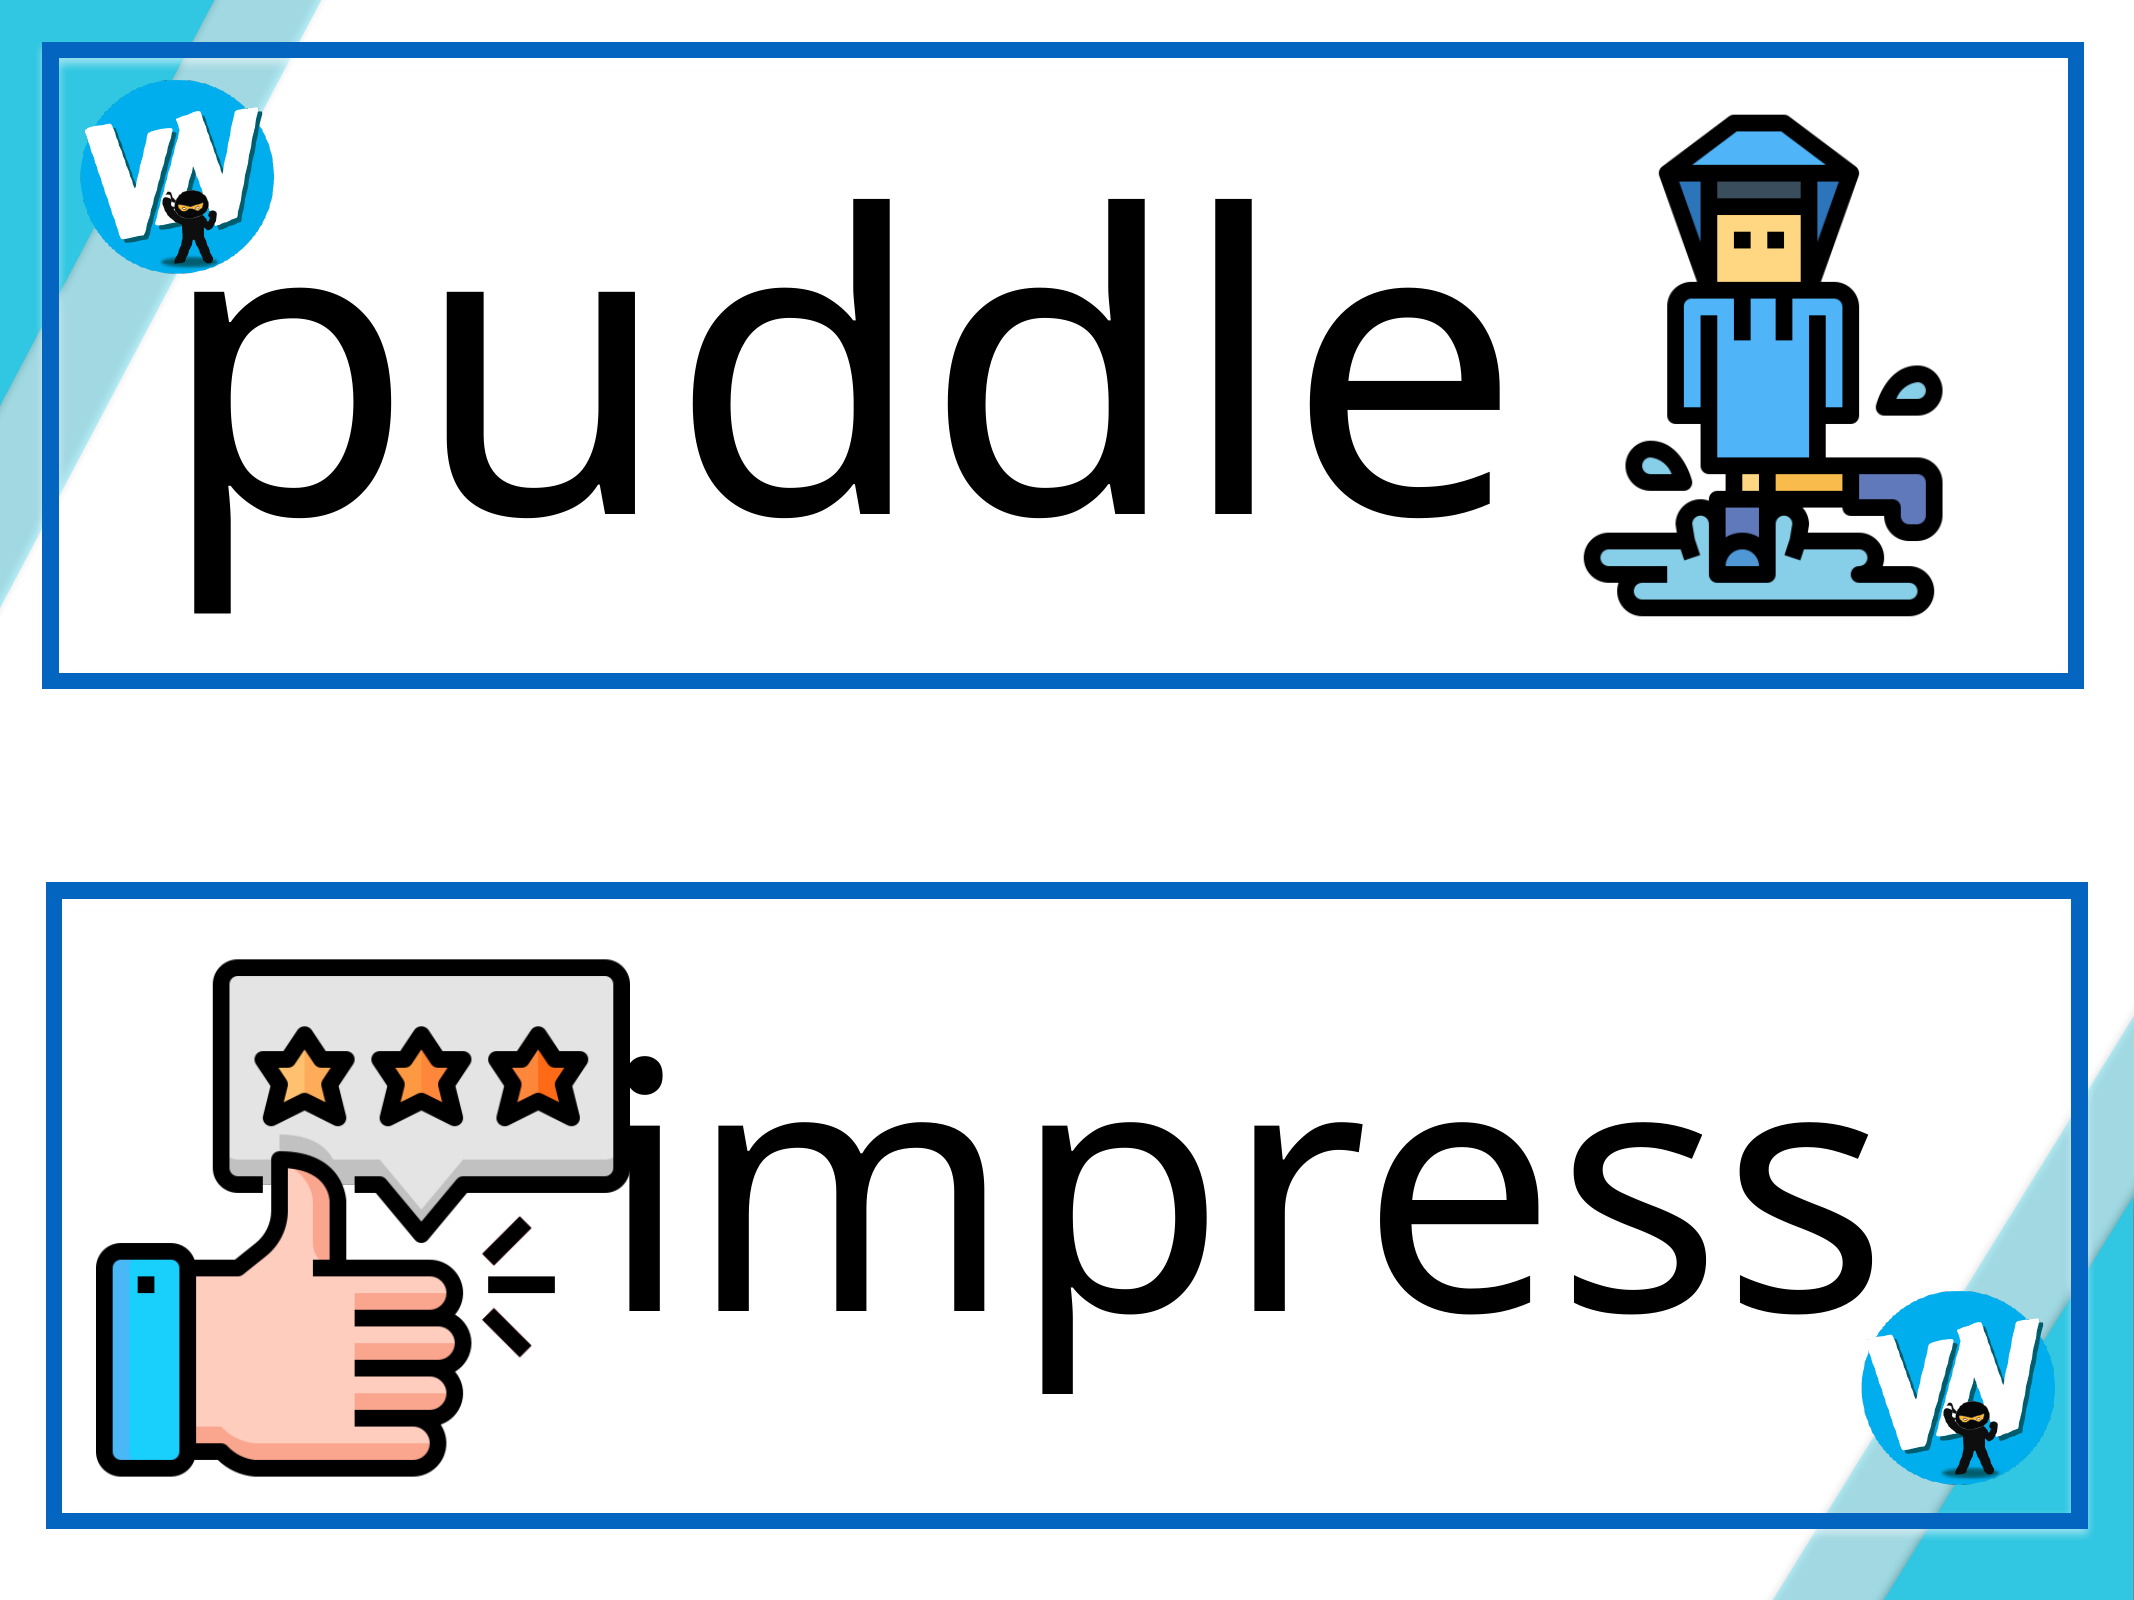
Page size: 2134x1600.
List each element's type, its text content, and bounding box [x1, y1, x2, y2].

text_box [86, 890, 1956, 1522]
picture [1492, 98, 2026, 633]
text_box impress [638, 957, 1956, 1389]
picture [57, 77, 299, 278]
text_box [0, 0, 78, 1544]
text_box [86, 283, 1956, 681]
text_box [1963, 235, 2134, 1600]
picture [1837, 1288, 2080, 1488]
text_box [86, 50, 2076, 227]
text_box puddle [151, 91, 1498, 606]
picture [95, 951, 630, 1485]
